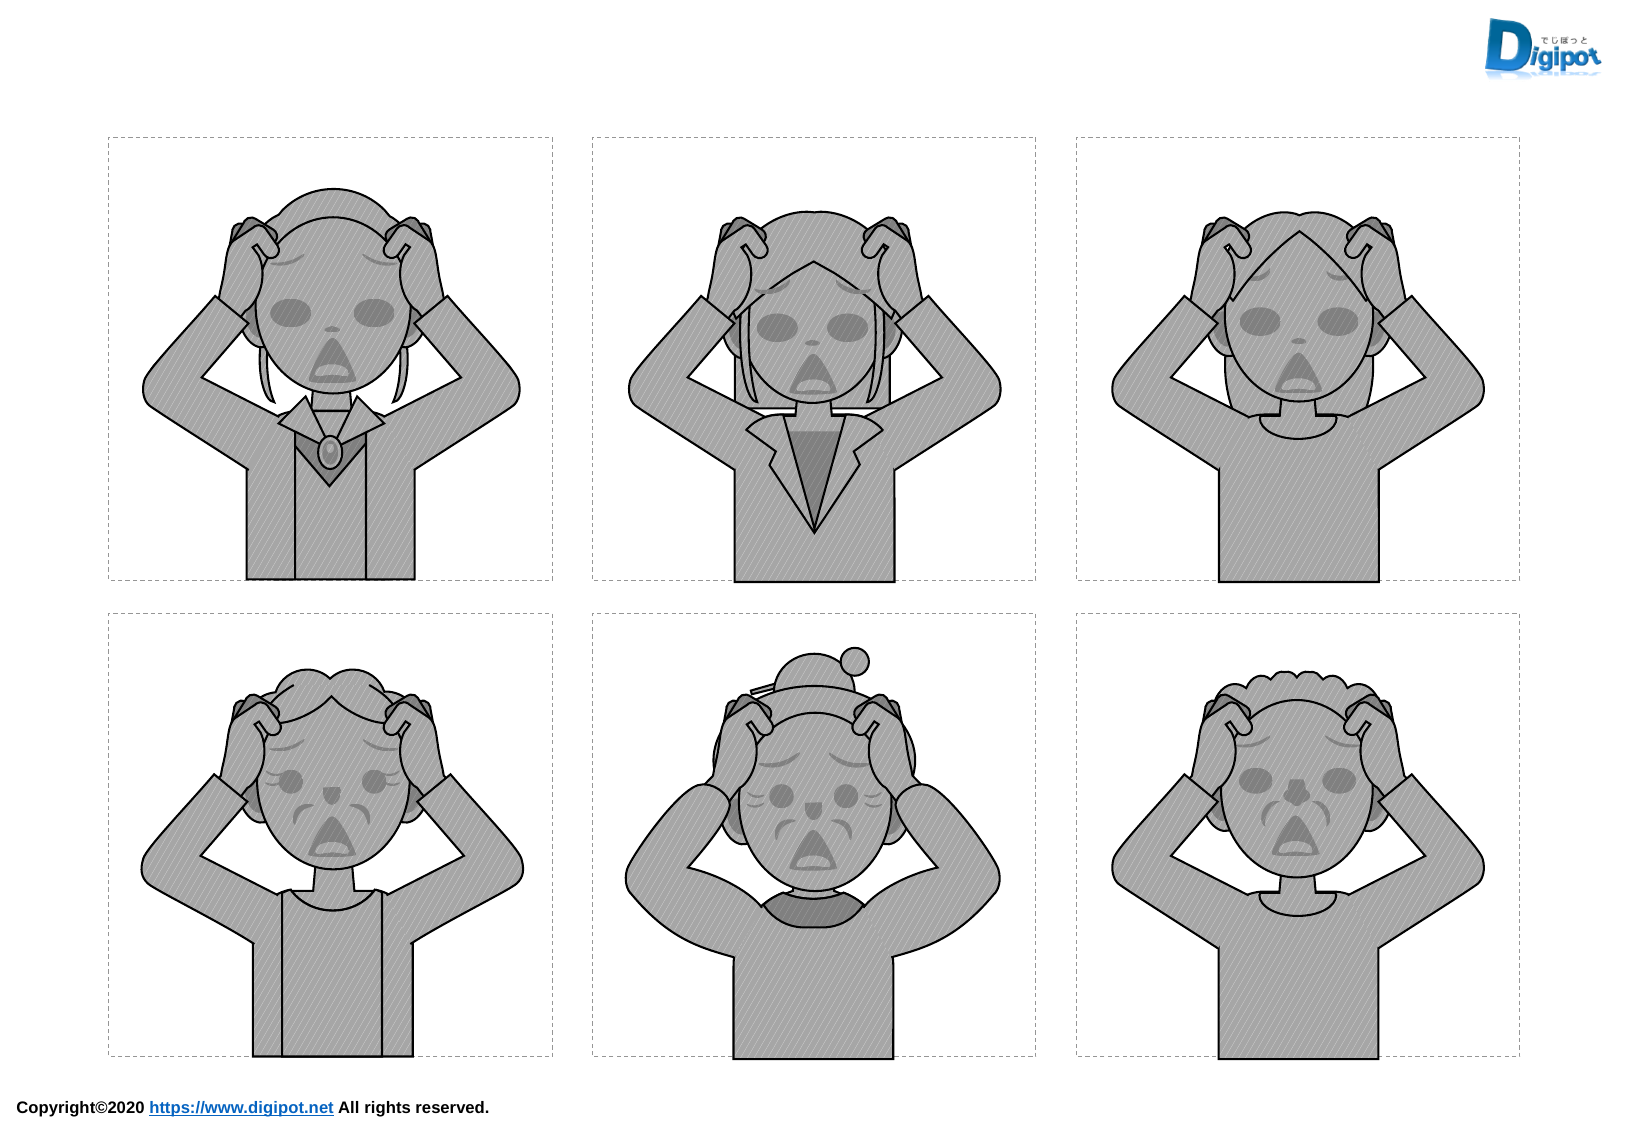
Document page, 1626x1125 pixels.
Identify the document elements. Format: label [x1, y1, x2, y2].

text_box [155, 189, 507, 580]
text_box [641, 211, 988, 583]
text_box [1124, 201, 1472, 582]
text_box [1124, 671, 1472, 1060]
text_box [638, 647, 988, 1060]
text_box [155, 669, 509, 1057]
picture [1485, 18, 1602, 82]
